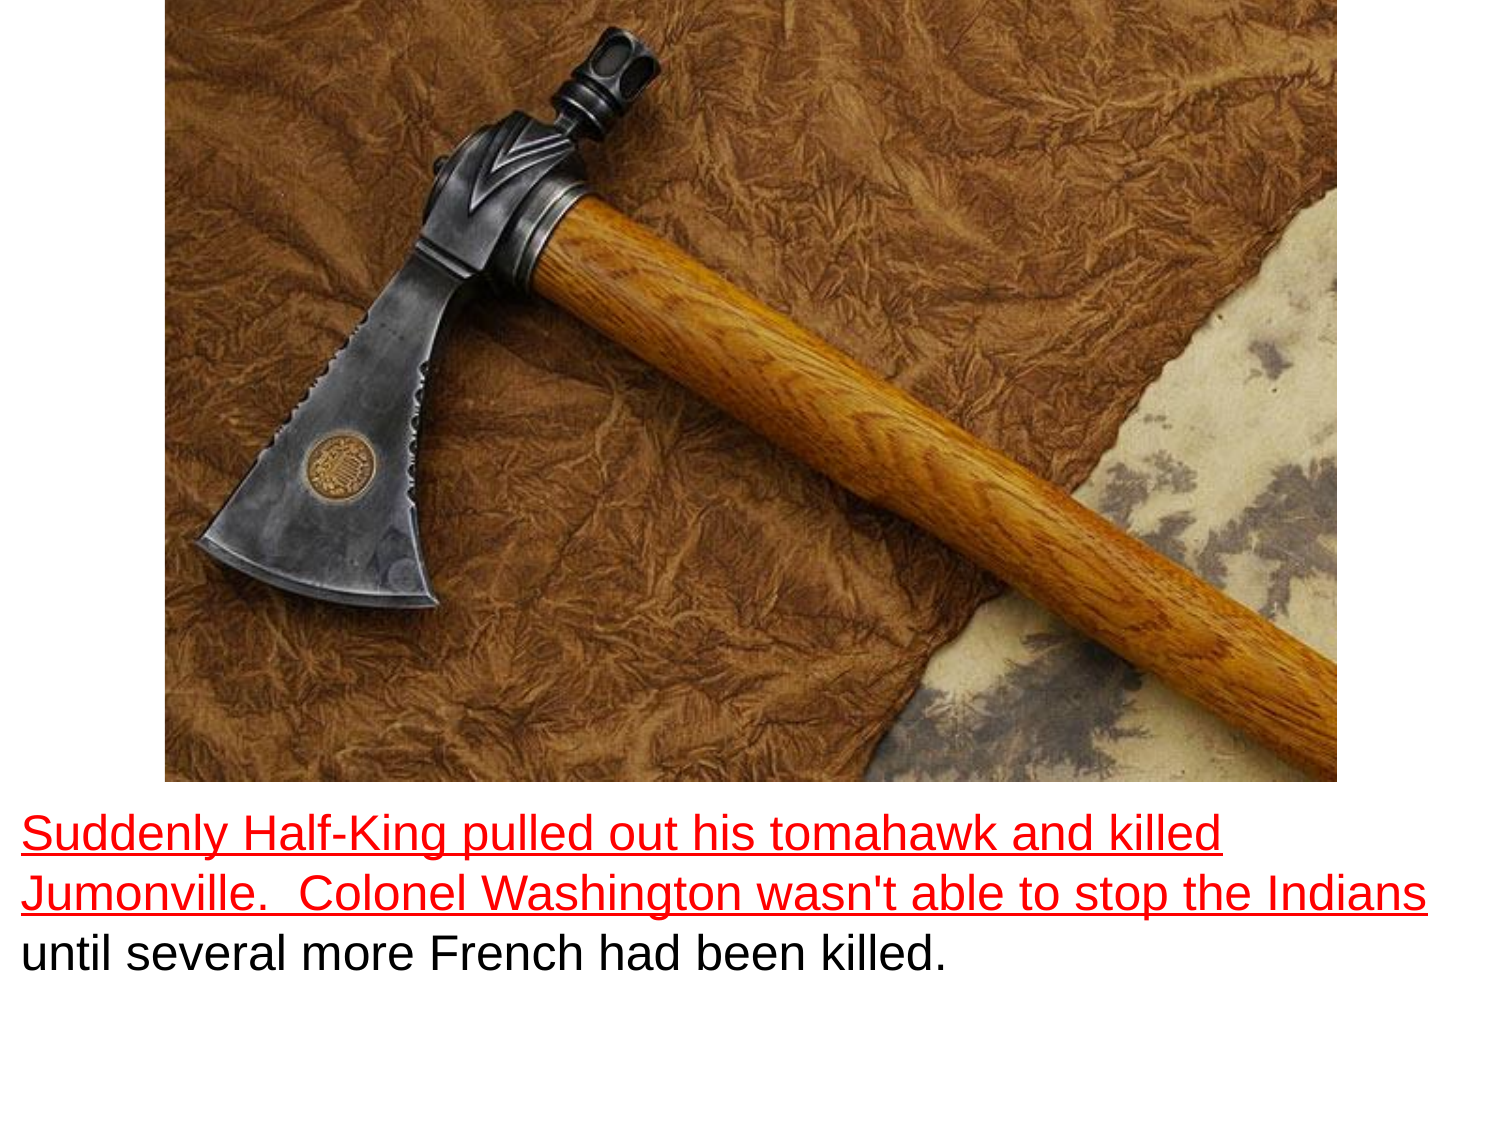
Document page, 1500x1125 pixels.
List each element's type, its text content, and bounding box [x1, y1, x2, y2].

text_box Suddenly Half-King pulled out his tomahawk and killed Jumonville. Colonel Washington wasn't able to stop the Indians until several more French had been killed. [15, 794, 1494, 1125]
text_box [164, 0, 1337, 782]
